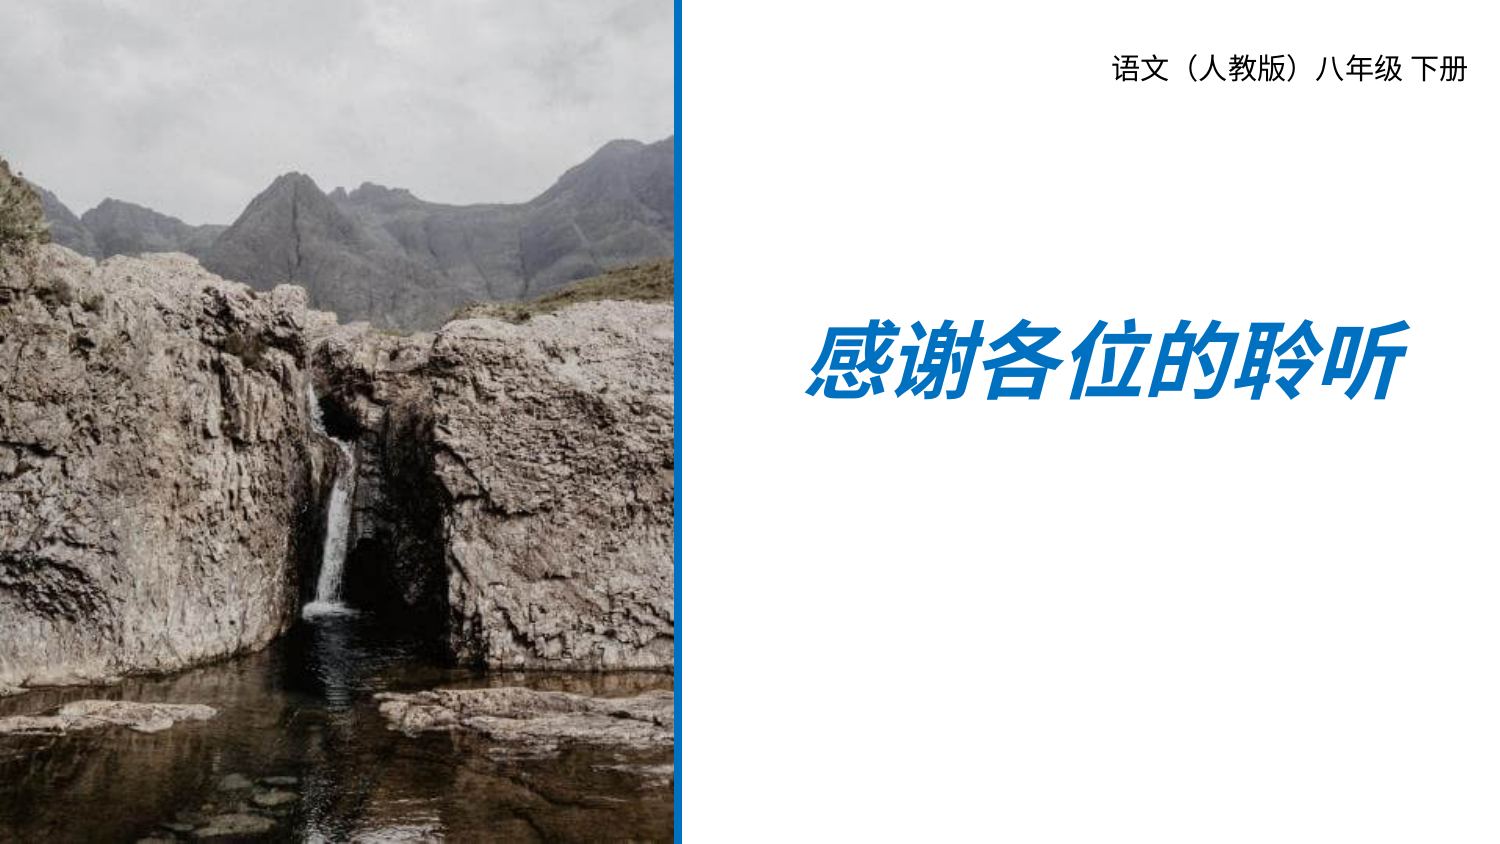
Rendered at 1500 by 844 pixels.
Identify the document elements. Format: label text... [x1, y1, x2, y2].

text_box [675, 0, 682, 844]
text_box 感谢各位的聆听 [790, 301, 1412, 415]
picture [0, 0, 675, 844]
text_box 语文（人教版）八年级 下册 [1091, 44, 1480, 91]
